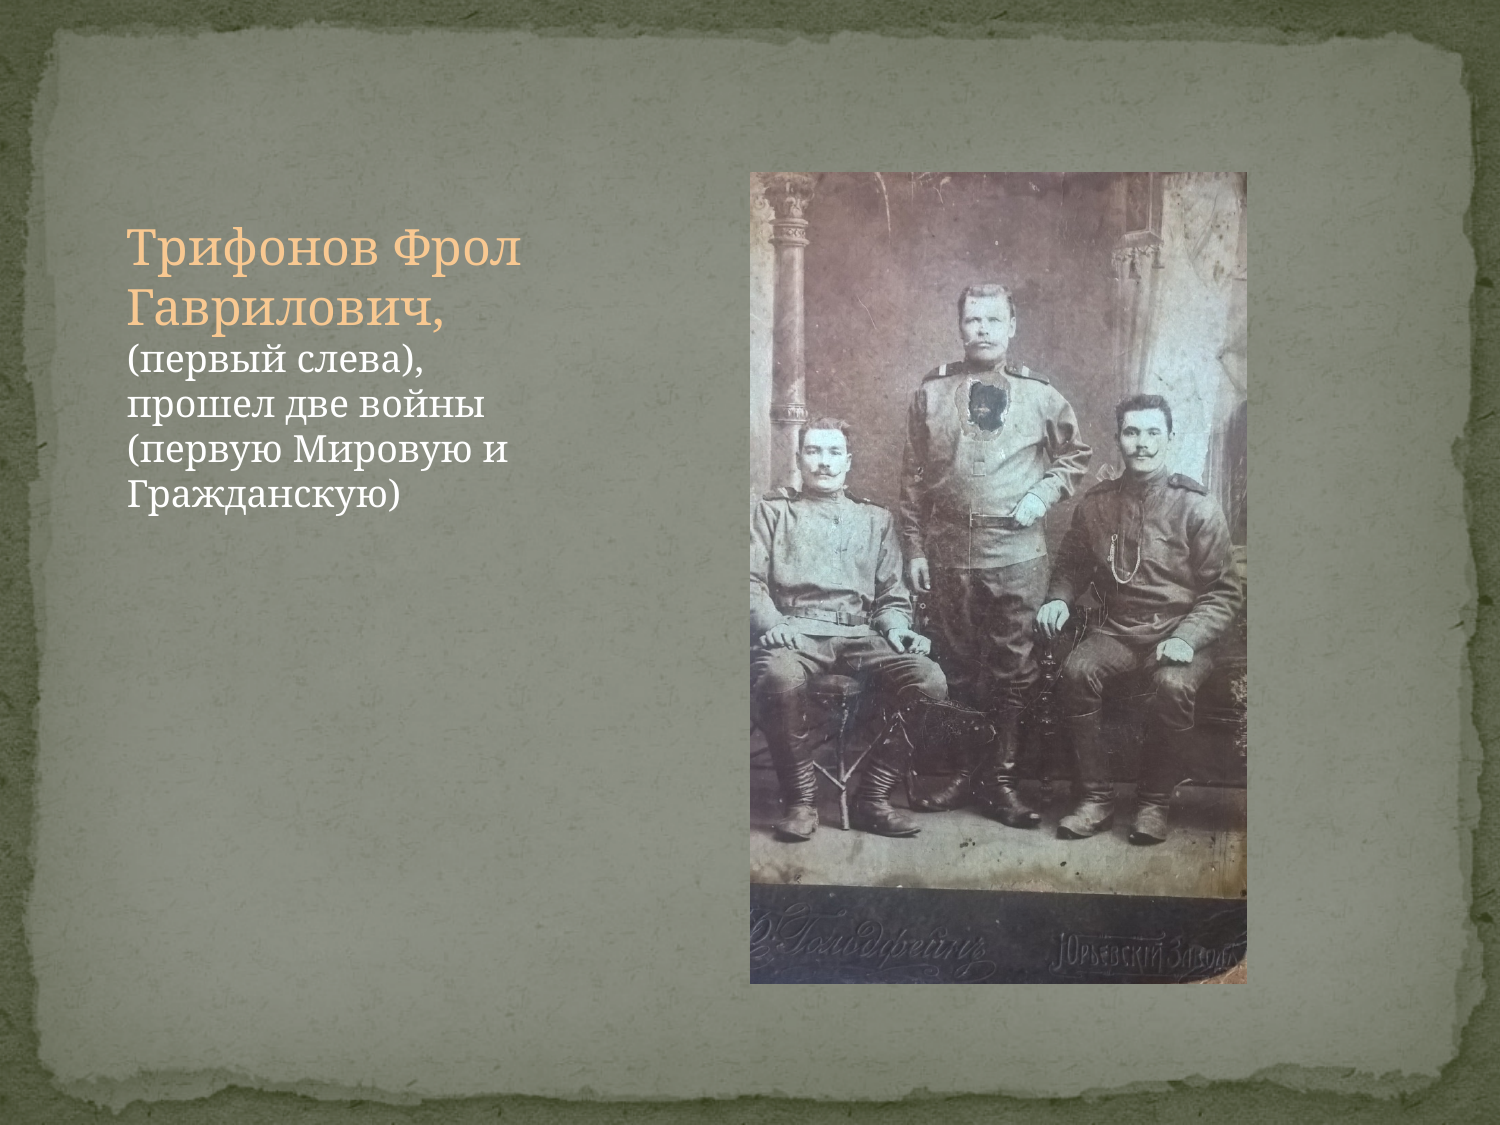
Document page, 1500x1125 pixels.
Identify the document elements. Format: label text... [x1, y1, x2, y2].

text_box Трифонов Фрол Гаврилович, (первый слева), прошел две войны (первую Мировую и Гражданскую) [112, 208, 550, 523]
picture [750, 172, 1247, 984]
